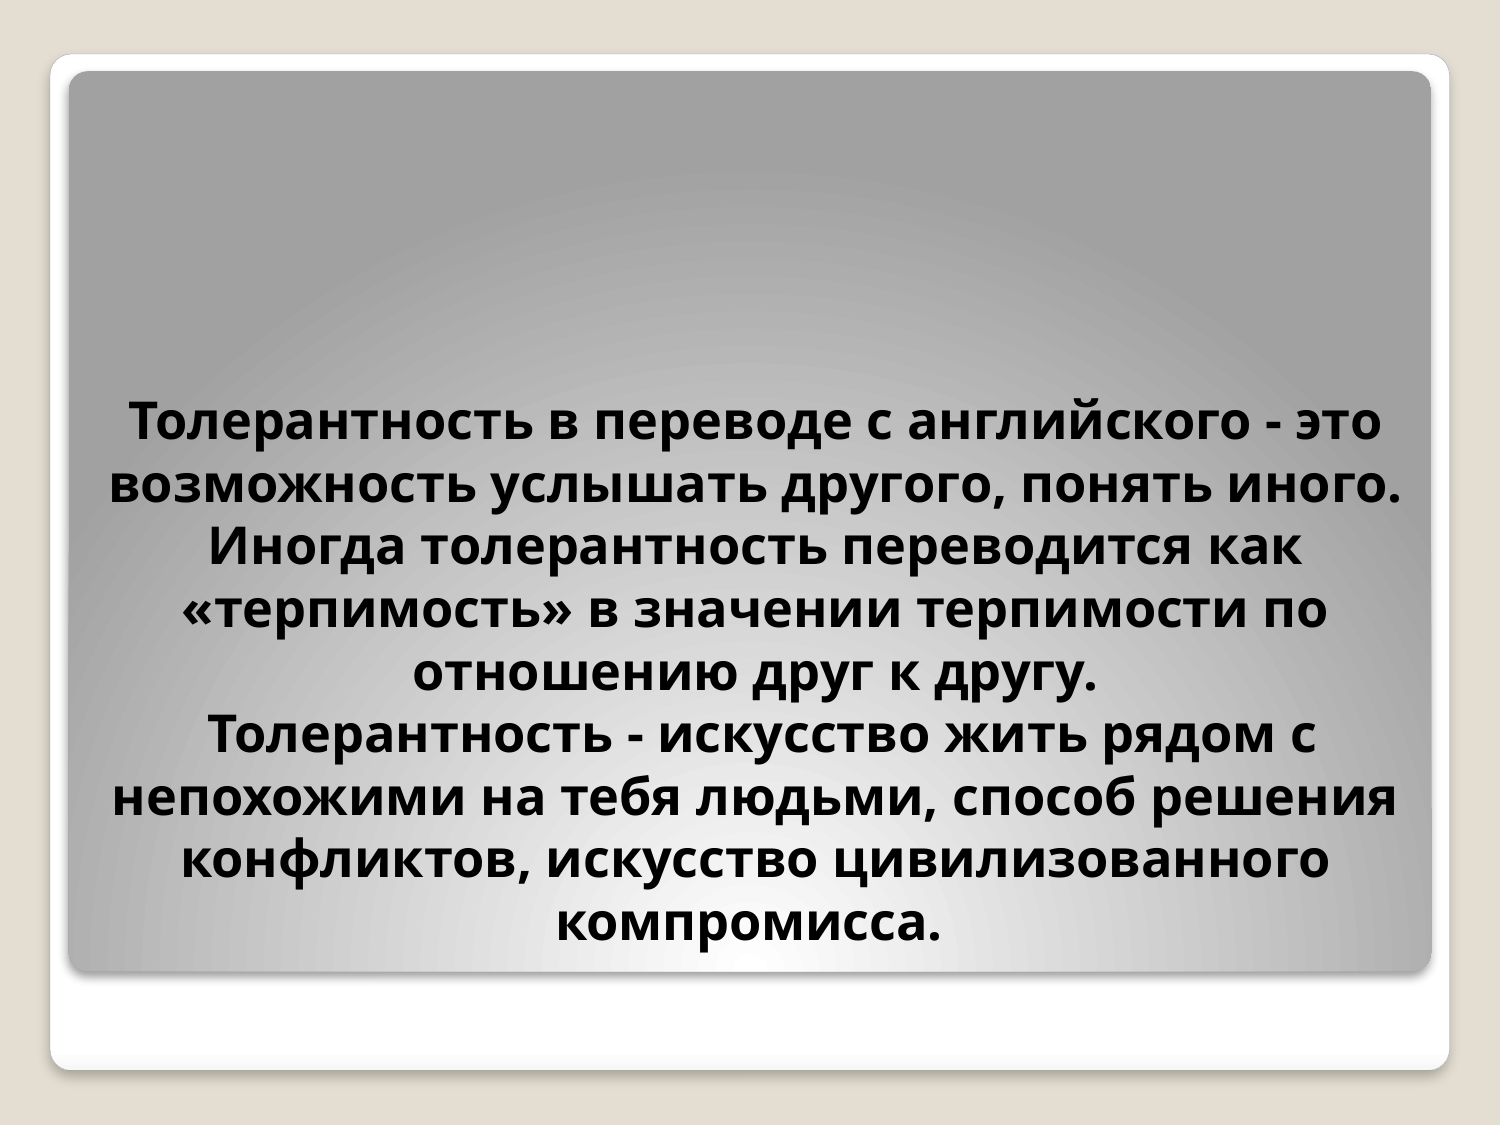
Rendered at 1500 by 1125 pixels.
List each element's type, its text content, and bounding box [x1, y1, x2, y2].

title Толерантность в переводе с английского - это возможность услышать другого, понять иного. Иногда толерантность переводится как «терпимость» в значении терпимости по отношению друг к другу. Толерантность - искусство жить рядом с непохожими на тебя людьми, способ решения конфликтов, искусство цивилизованного компромисса. [88, 78, 1424, 1125]
